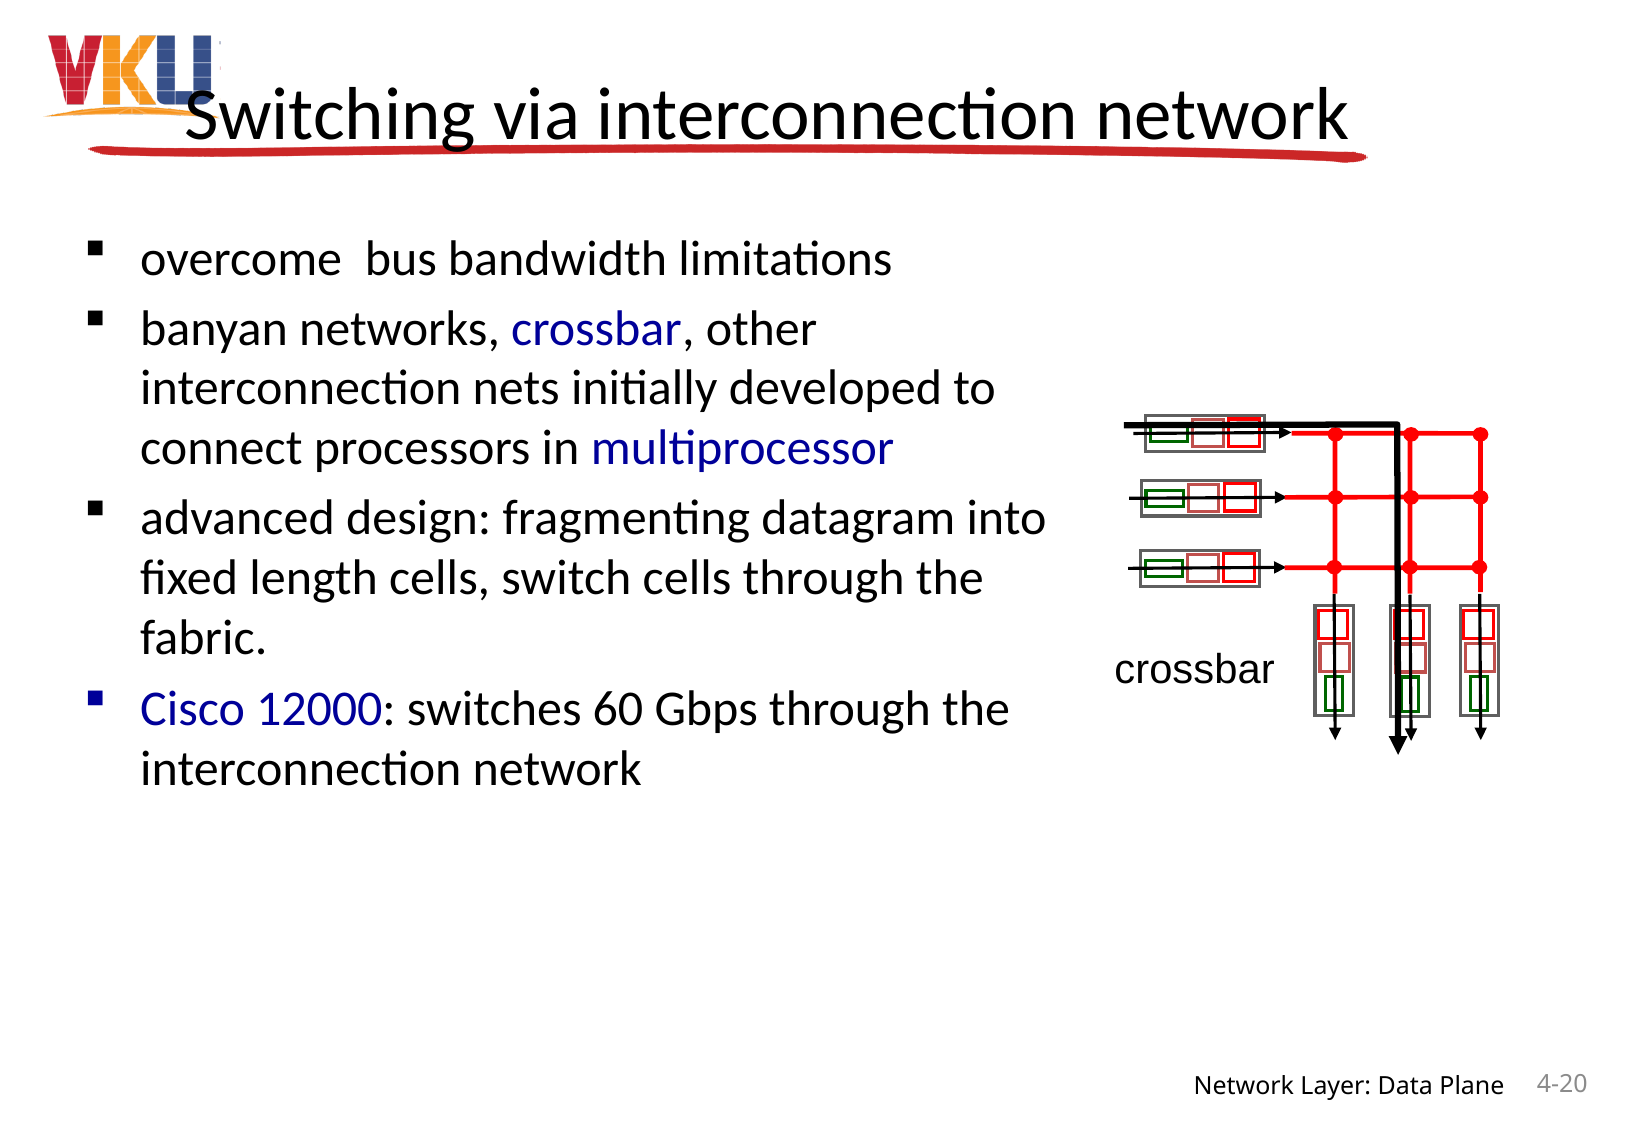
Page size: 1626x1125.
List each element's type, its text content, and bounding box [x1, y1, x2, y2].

title Switching via interconnection network [76, 39, 1458, 180]
footer Network Layer: Data Plane [1132, 1062, 1502, 1102]
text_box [1098, 415, 1500, 756]
list overcome bus bandwidth limitations banyan networks, crossbar, other interconnection nets initially developed to connect processors in multiprocessor advanced design: fragmenting datagram into fixed length cells, switch cells through the fabric. Cisco 12000: switches 60 Gbps through the interconnection network [68, 217, 1124, 942]
slide_number 4-20 [1502, 1062, 1603, 1107]
picture [82, 139, 1383, 168]
picture [32, 21, 228, 129]
